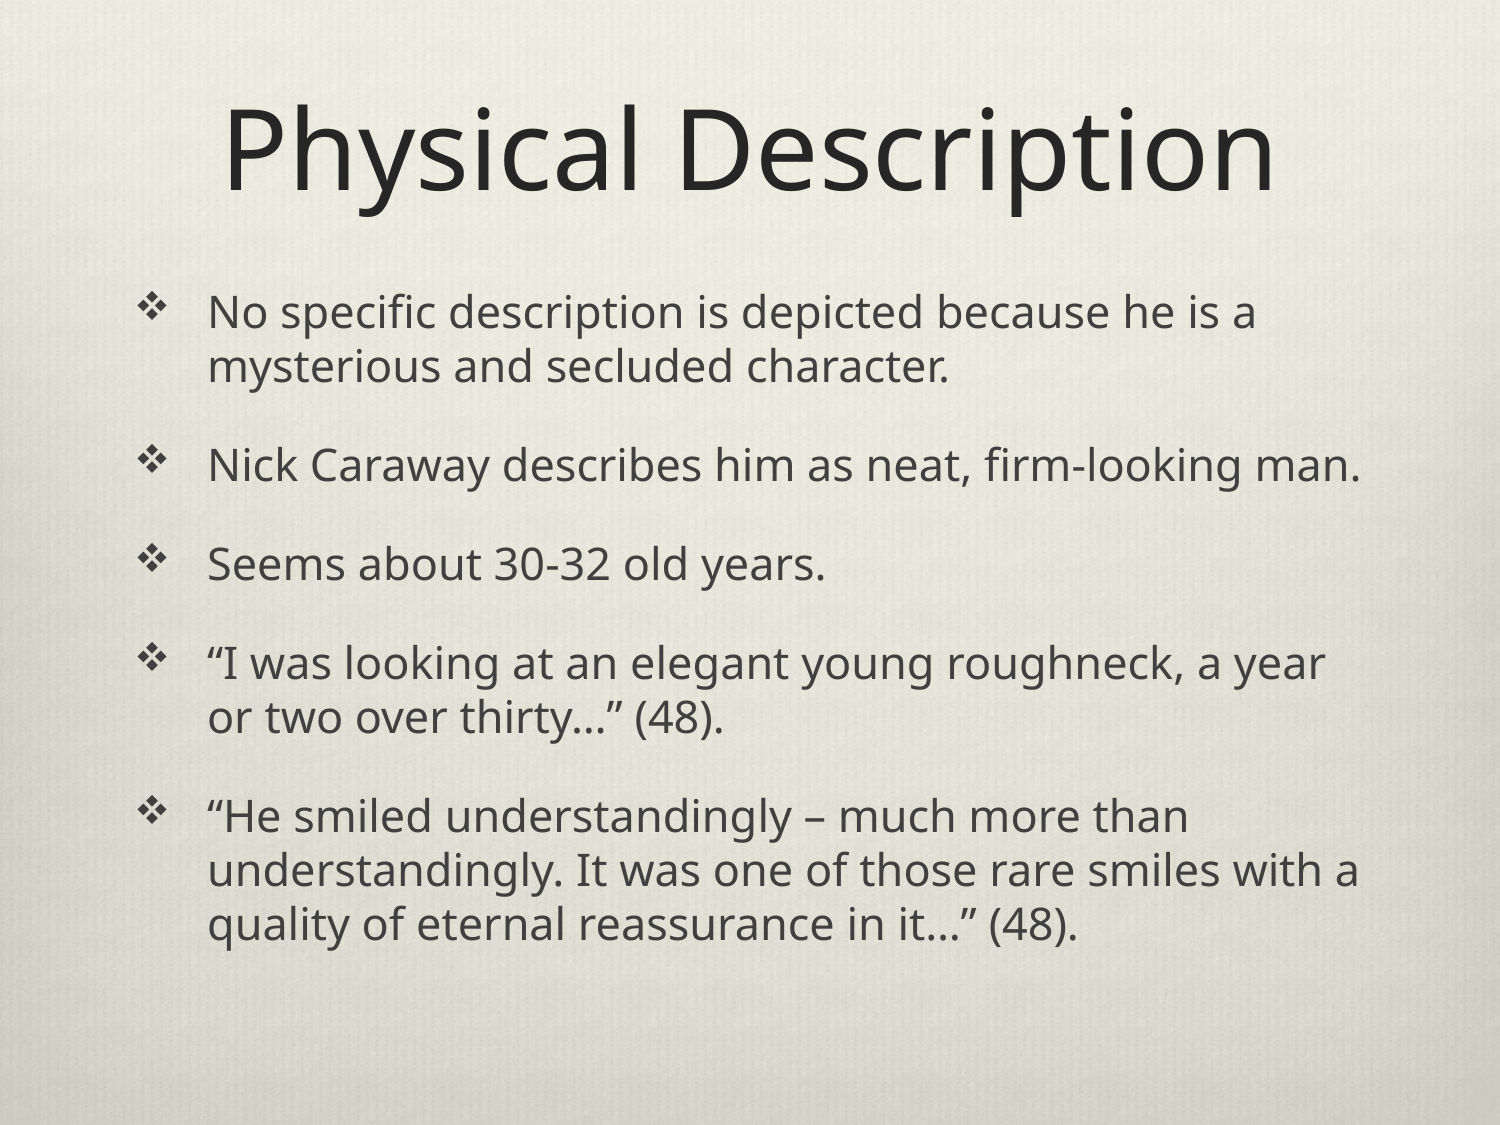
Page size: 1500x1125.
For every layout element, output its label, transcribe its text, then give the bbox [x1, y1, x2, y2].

title Physical Description [119, 51, 1381, 177]
list No specific description is depicted because he is a mysterious and secluded character. Nick Caraway describes him as neat, firm-looking man. Seems about 30-32 old years. “I was looking at an elegant young roughneck, a year or two over thirty…” (48). “He smiled understandingly – much more than understandingly. It was one of those rare smiles with a quality of eternal reassurance in it…” (48). [119, 177, 1381, 1000]
